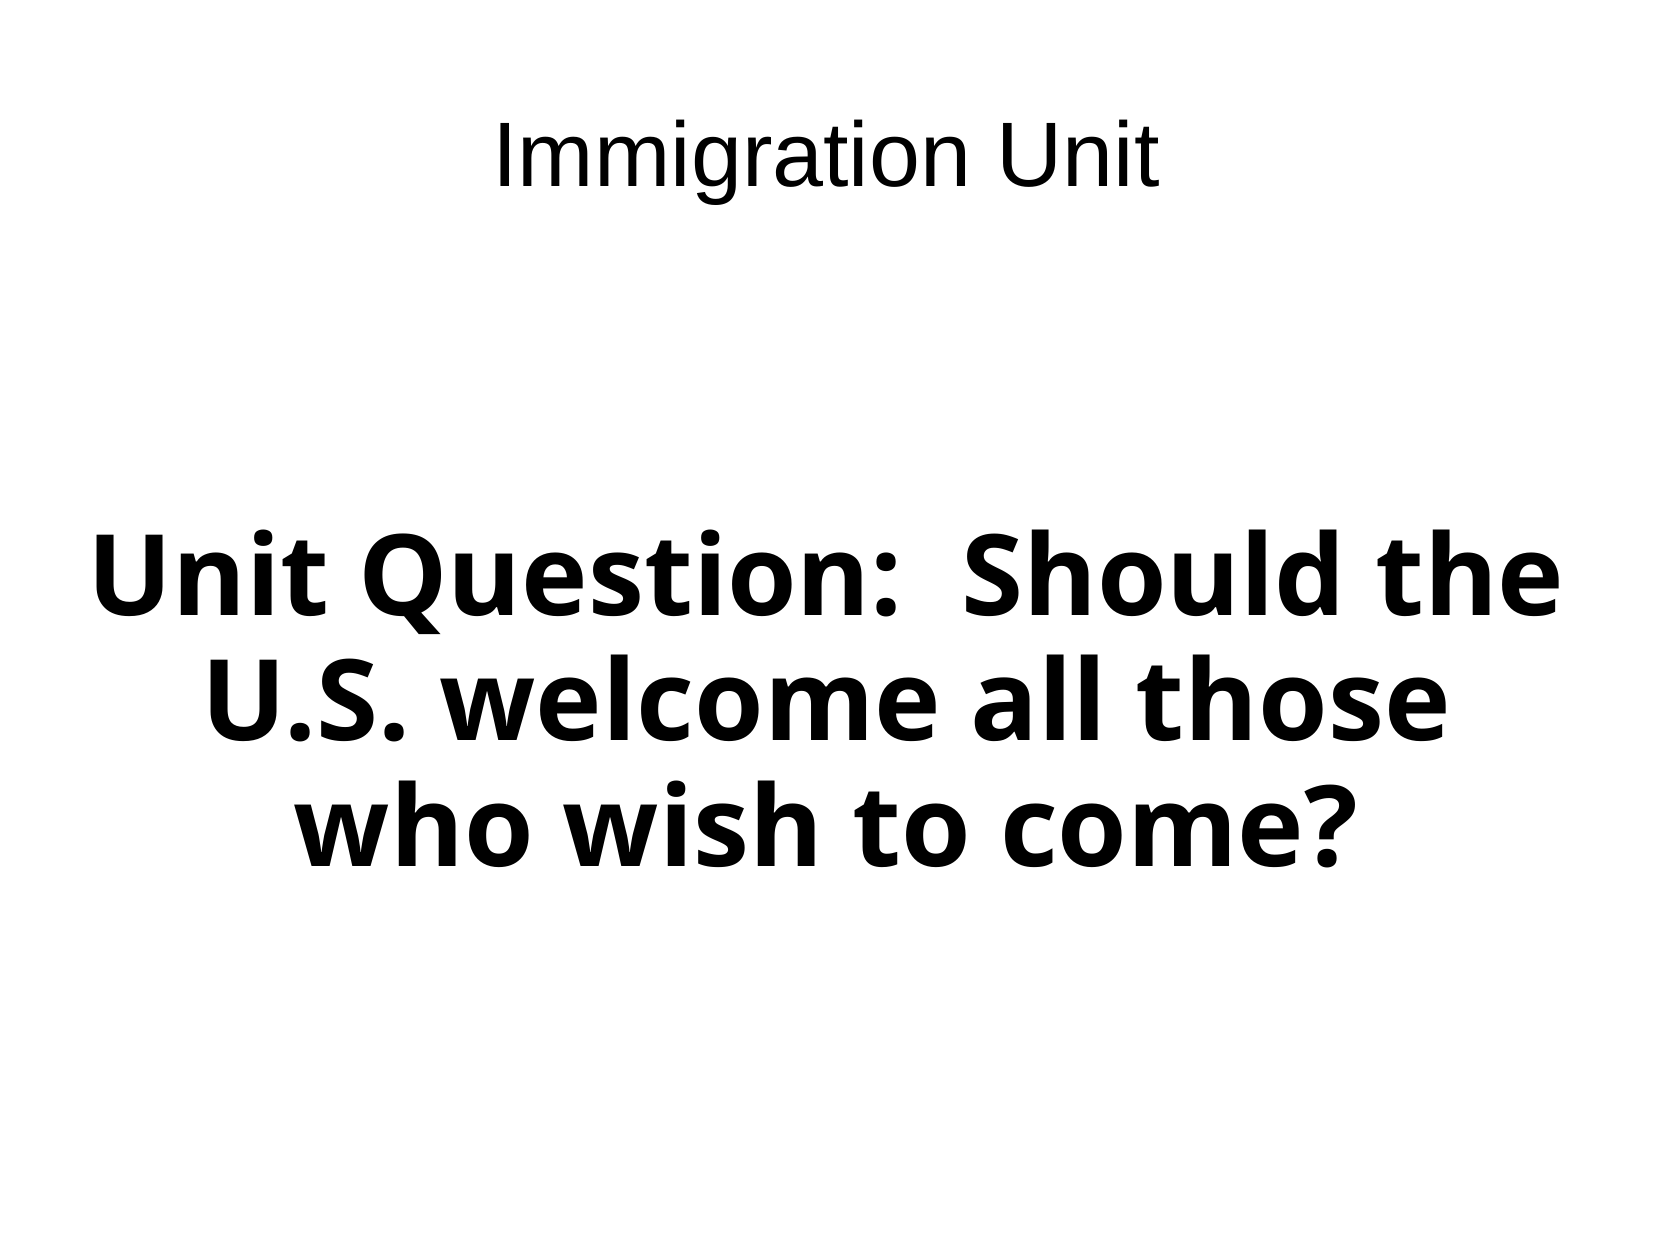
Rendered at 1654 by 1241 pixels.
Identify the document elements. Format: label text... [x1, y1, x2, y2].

subtitle Unit Question: Should the U.S. welcome all those who wish to come? [82, 290, 1571, 1109]
title Immigration Unit [82, 49, 1571, 257]
